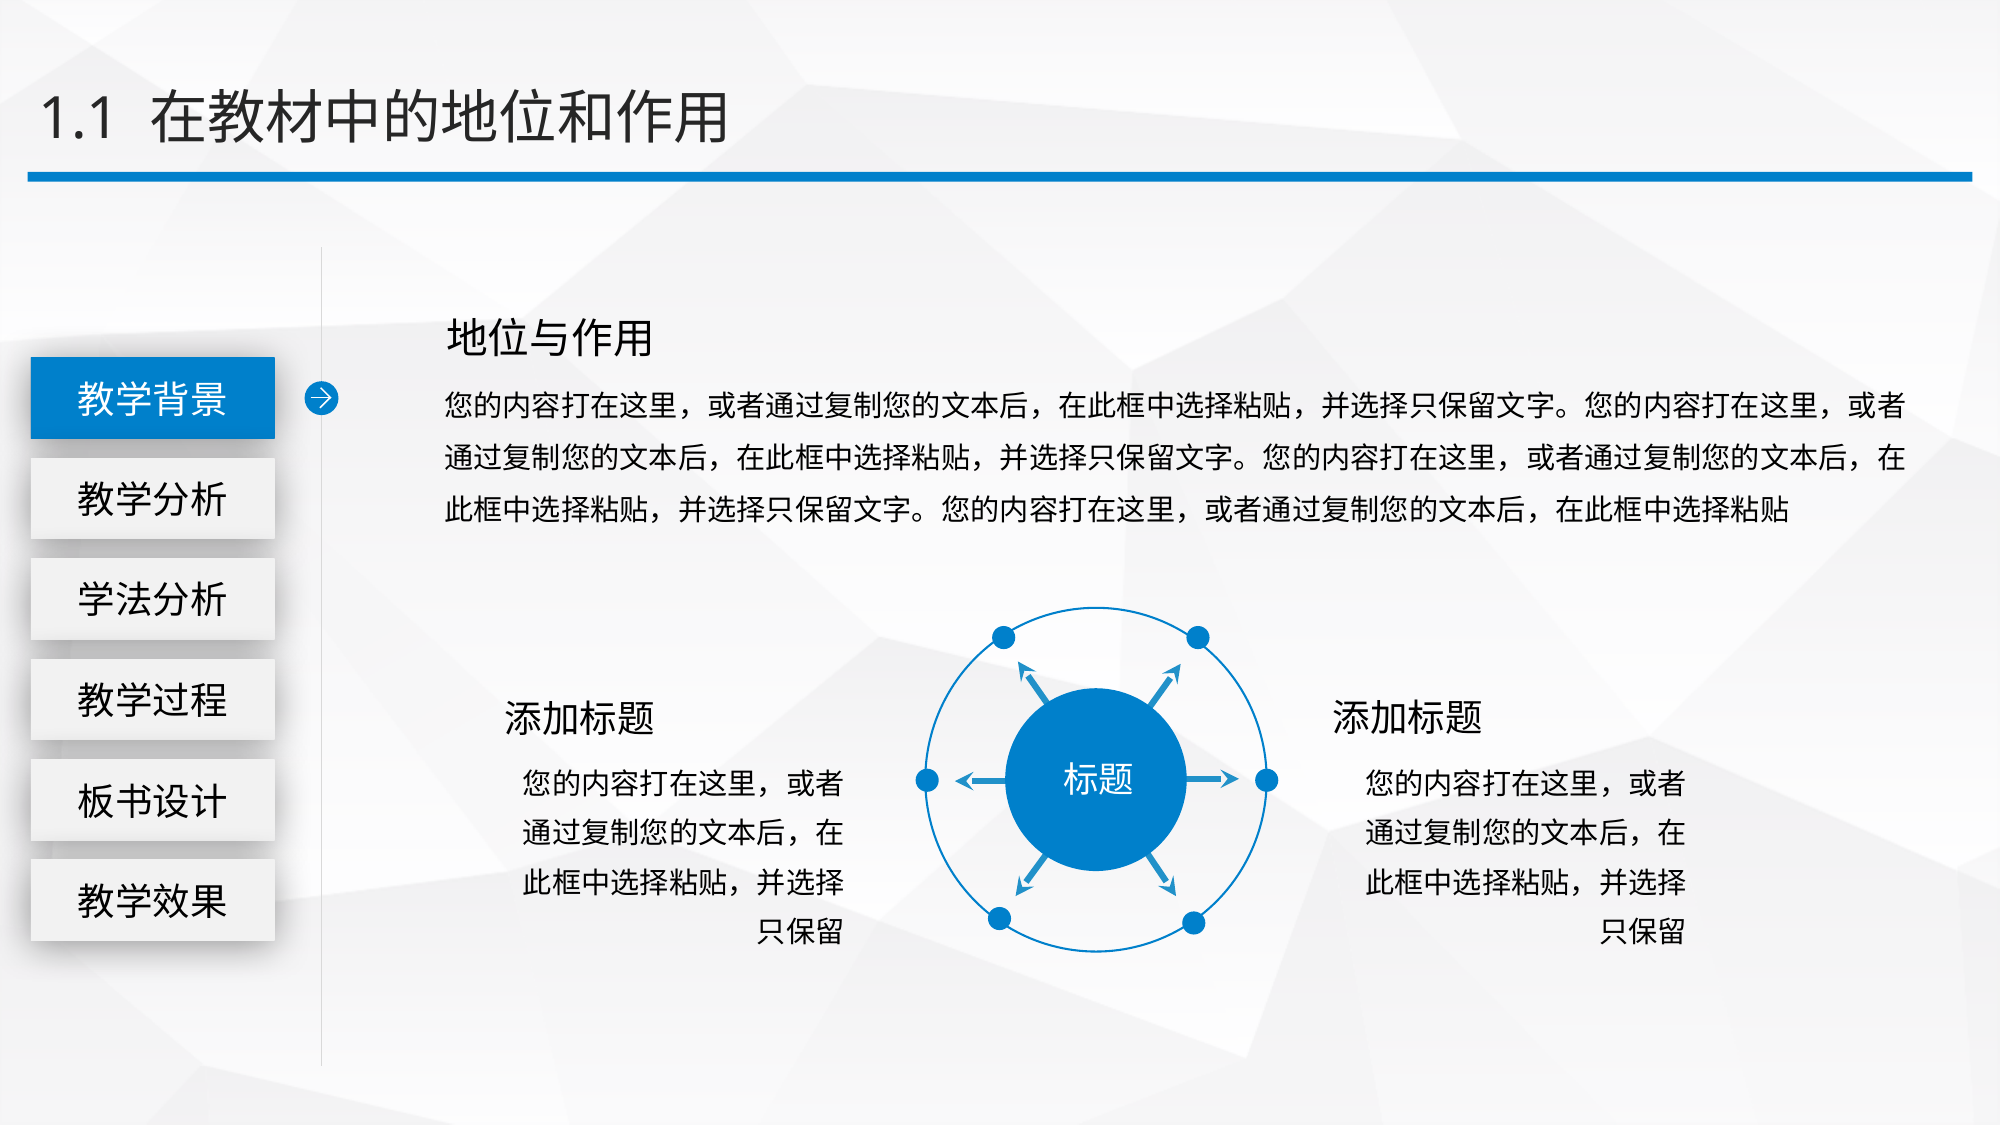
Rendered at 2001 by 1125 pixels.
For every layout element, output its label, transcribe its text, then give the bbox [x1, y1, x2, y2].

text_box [1005, 688, 1187, 872]
text_box 1.1 在教材中的地位和作用 [23, 73, 794, 158]
text_box 教学过程 [30, 659, 275, 740]
text_box 教学背景 [30, 357, 275, 439]
text_box 教学分析 [30, 458, 275, 539]
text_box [1316, 686, 1702, 911]
picture [0, 0, 2000, 1125]
text_box [26, 171, 1973, 183]
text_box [915, 607, 1279, 952]
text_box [478, 687, 860, 911]
text_box 学法分析 [30, 558, 275, 640]
text_box 教学效果 [30, 859, 275, 941]
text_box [429, 304, 1923, 531]
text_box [304, 381, 339, 416]
text_box 板书设计 [30, 759, 275, 841]
